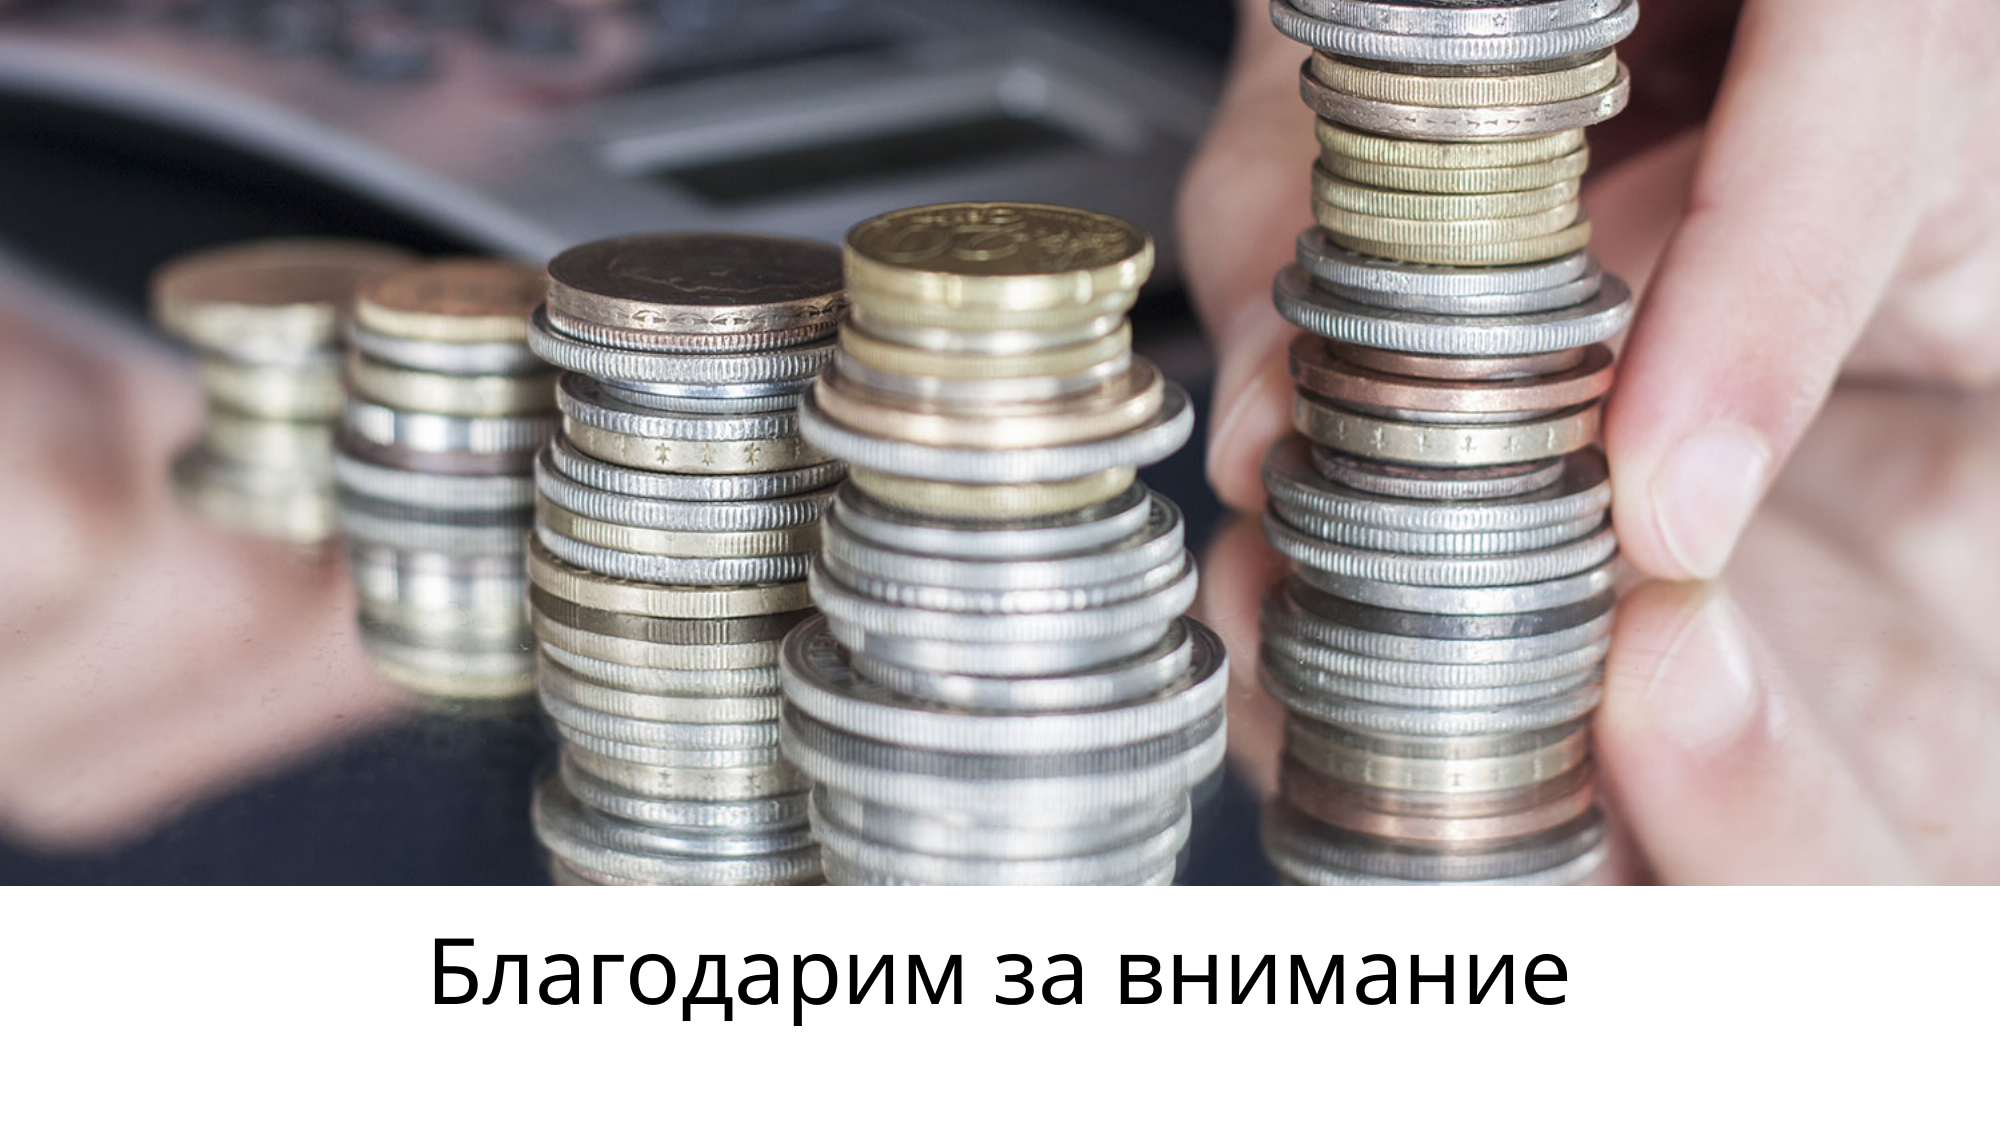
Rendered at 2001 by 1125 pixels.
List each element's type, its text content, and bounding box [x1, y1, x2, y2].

title Благодарим за внимание [137, 907, 1863, 1043]
picture [0, 0, 2000, 886]
